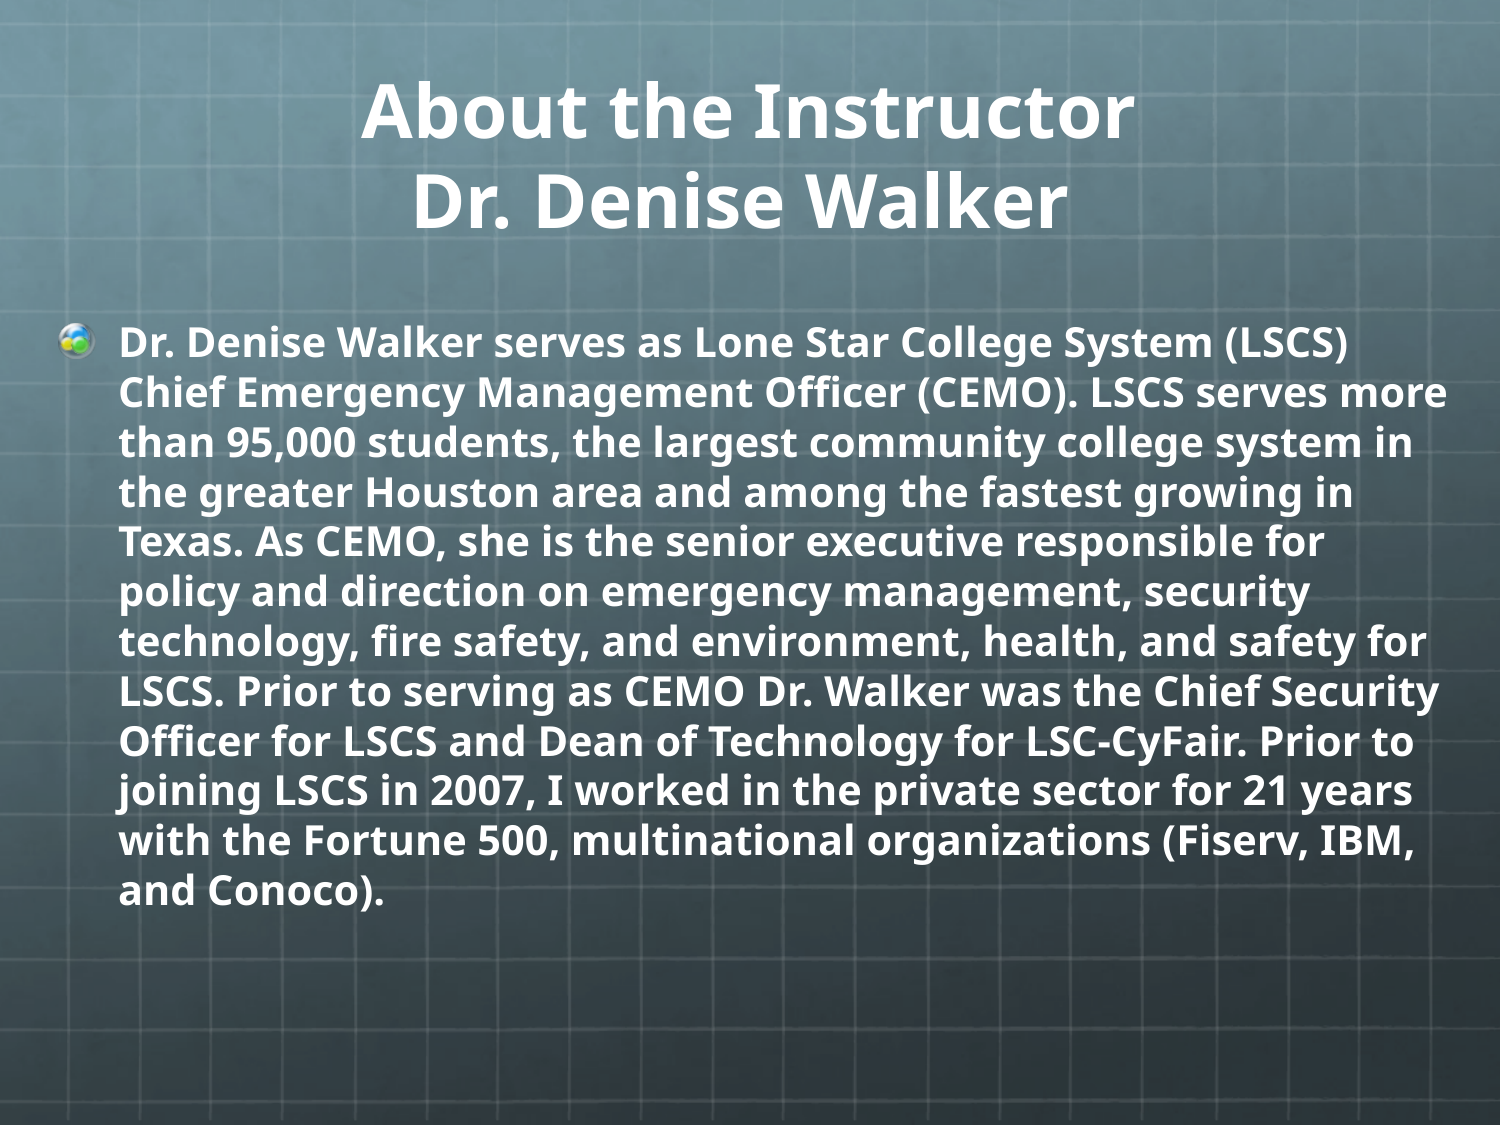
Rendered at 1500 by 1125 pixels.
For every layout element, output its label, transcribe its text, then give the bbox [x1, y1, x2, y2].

picture [0, 0, 1500, 1125]
title About the Instructor Dr. Denise Walker [127, 17, 1372, 289]
list Dr. Denise Walker serves as Lone Star College System (LSCS) Chief Emergency Management Officer (CEMO). LSCS serves more than 95,000 students, the largest community college system in the greater Houston area and among the fastest growing in Texas. As CEMO, she is the senior executive responsible for policy and direction on emergency management, security technology, fire safety, and environment, health, and safety for LSCS. Prior to serving as CEMO Dr. Walker was the Chief Security Officer for LSCS and Dean of Technology for LSC-CyFair. Prior to joining LSCS in 2007, I worked in the private sector for 21 years with the Fortune 500, multinational organizations (Fiserv, IBM, and Conoco). [43, 308, 1466, 958]
